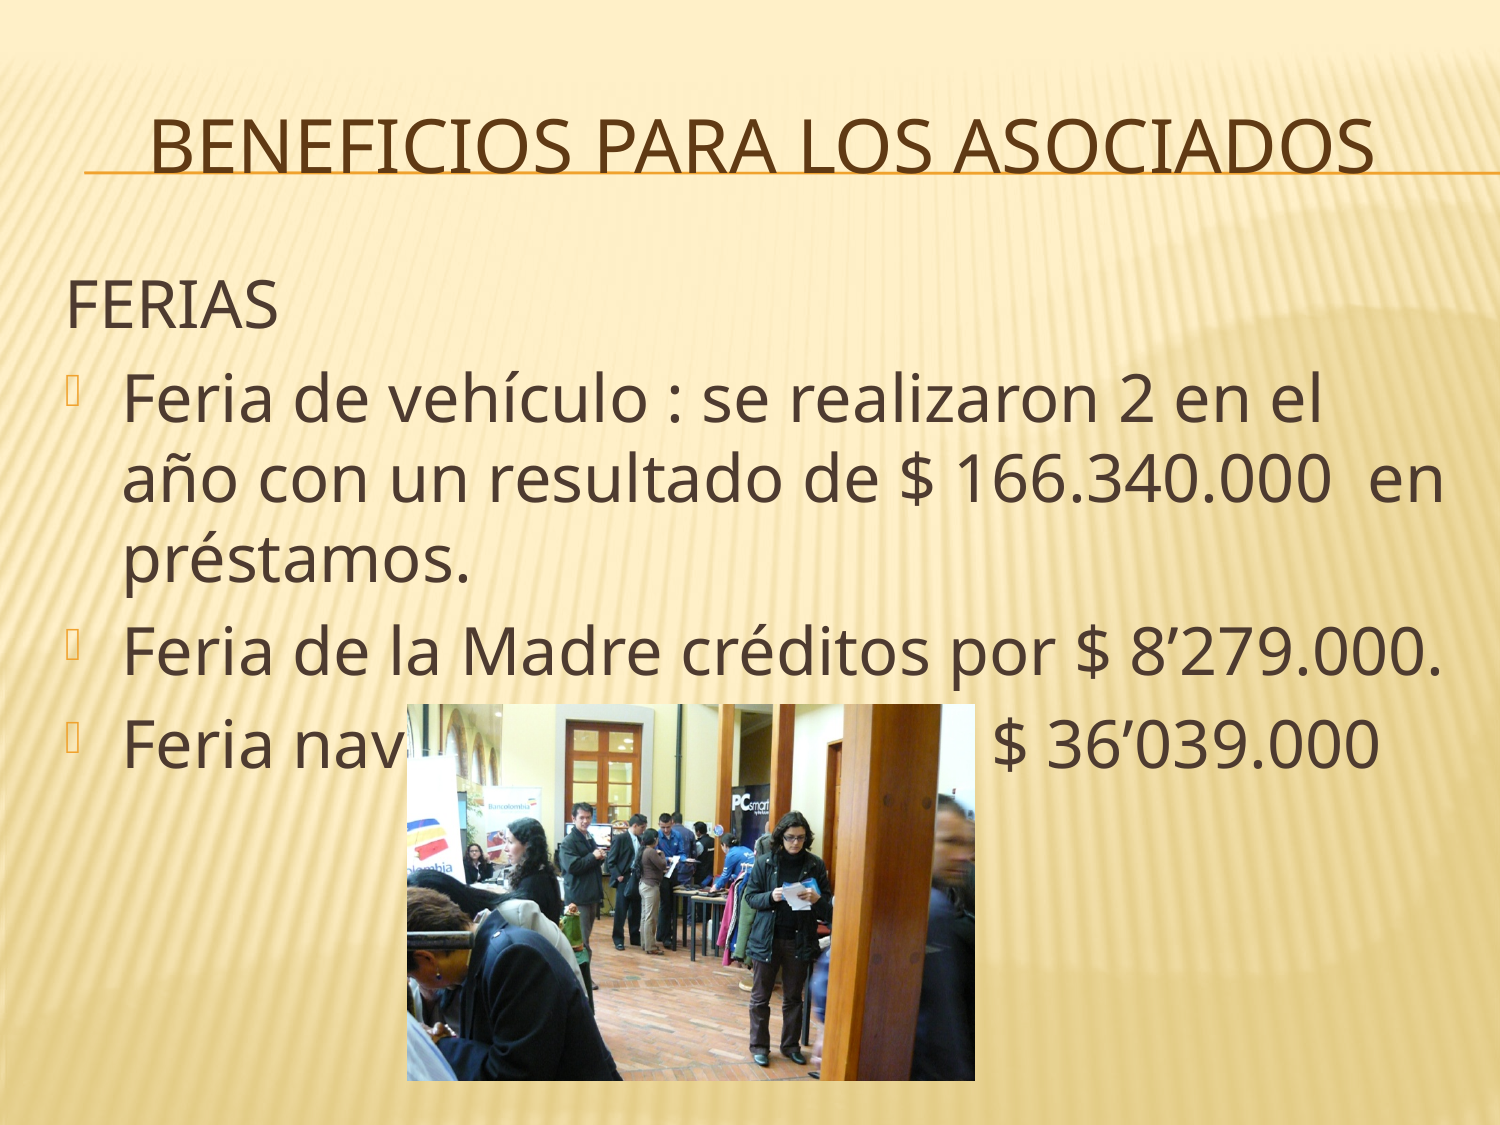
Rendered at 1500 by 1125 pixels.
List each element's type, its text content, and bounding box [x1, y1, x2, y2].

title BENEFICIOS PARA LOS ASOCIADOS [50, 75, 1475, 213]
picture [407, 703, 975, 1081]
list FERIAS Feria de vehículo : se realizaron 2 en el año con un resultado de $ 166.340.000 en préstamos. Feria de la Madre créditos por $ 8’279.000. Feria navideña créditos por $ 36’039.000 [50, 254, 1475, 764]
